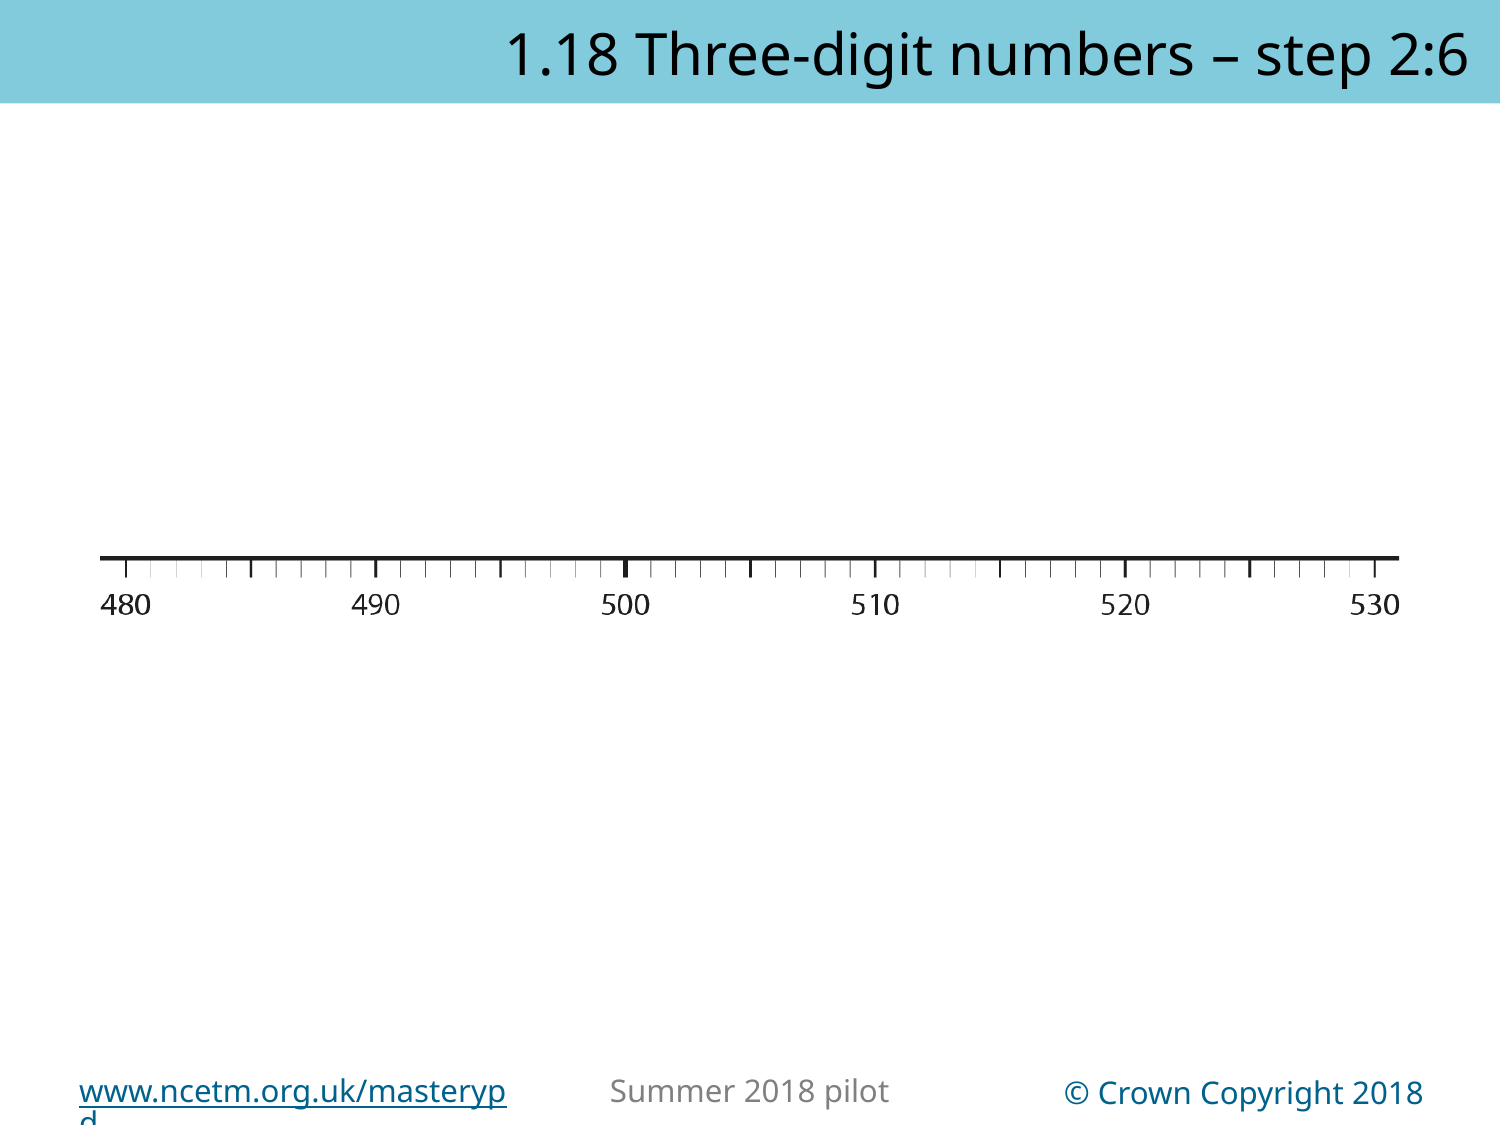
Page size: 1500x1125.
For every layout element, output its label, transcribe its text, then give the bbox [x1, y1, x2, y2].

list 1.18 Three-digit numbers – step 2:6 [0, 0, 1500, 104]
picture [100, 556, 1400, 624]
